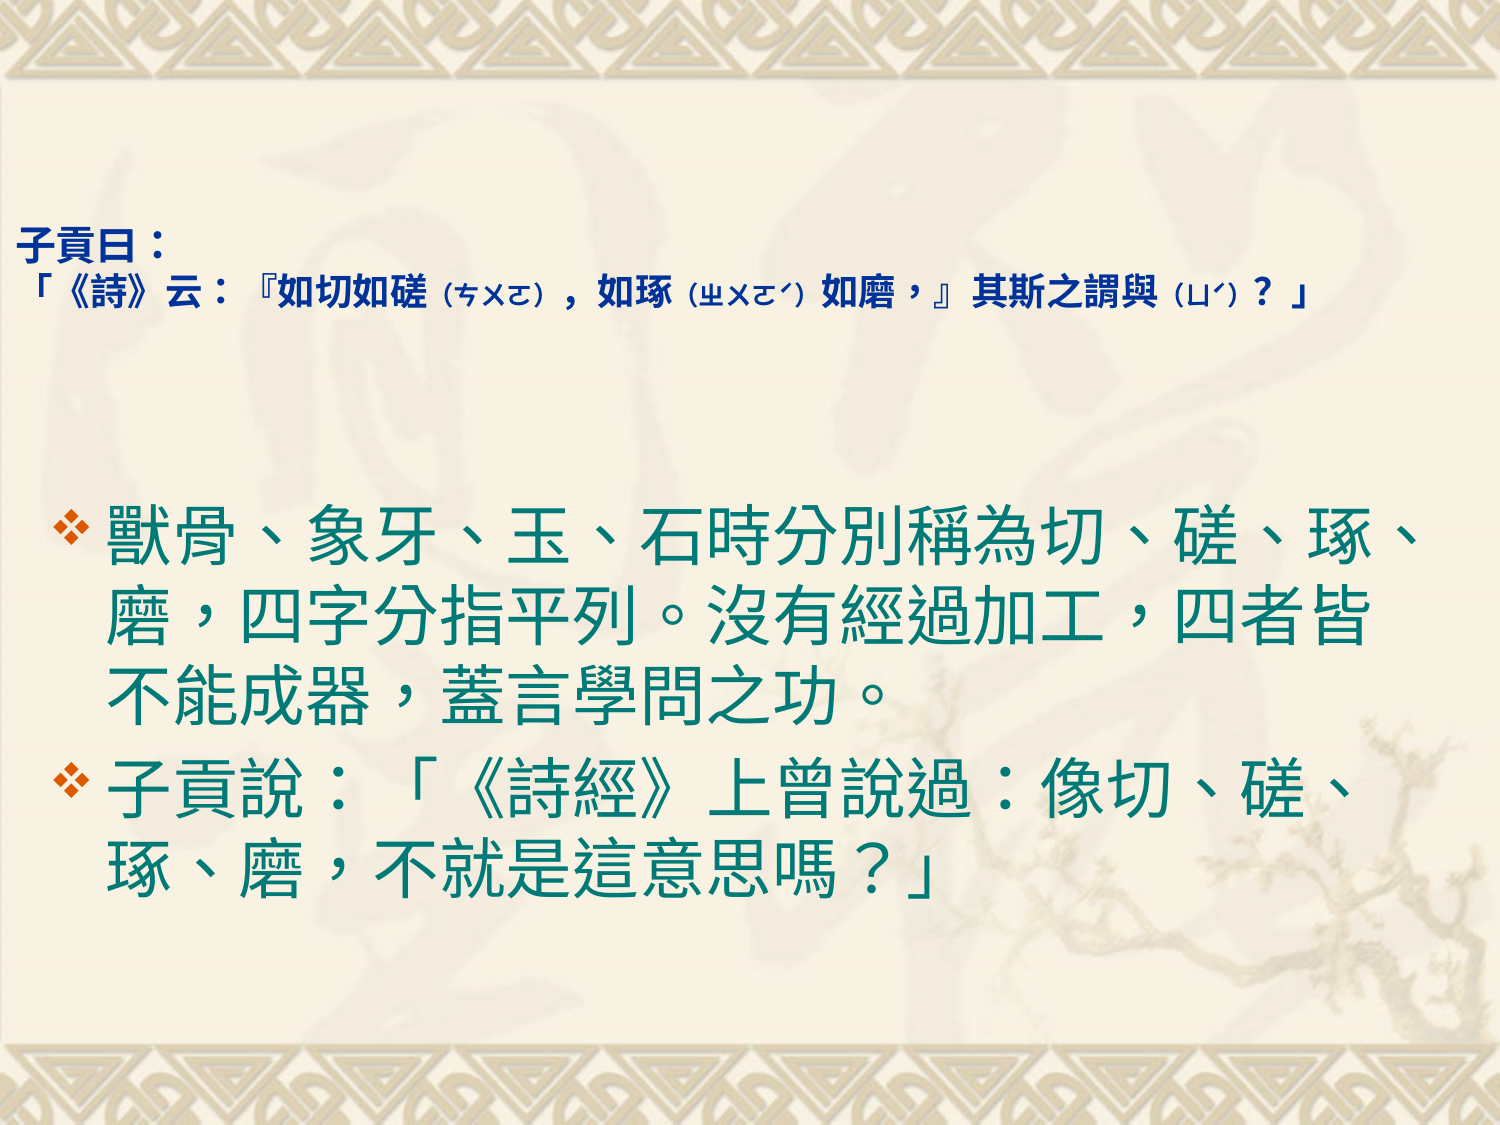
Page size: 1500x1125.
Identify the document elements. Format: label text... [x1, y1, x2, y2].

title 子貢曰： 「《詩》云：『如切如磋（ㄘㄨㄛ），如琢（ㄓㄨㄛˊ）如磨，』其斯之謂與（ㄩˊ）？」 [0, 195, 1470, 383]
picture [0, 0, 1500, 1125]
list 獸骨、象牙、玉、石時分別稱為切、磋、琢、磨，四字分指平列。沒有經過加工，四者皆不能成器，蓋言學問之功。 子貢說：「《詩經》上曾說過：像切、磋、琢、磨，不就是這意思嗎？」 [34, 486, 1436, 992]
